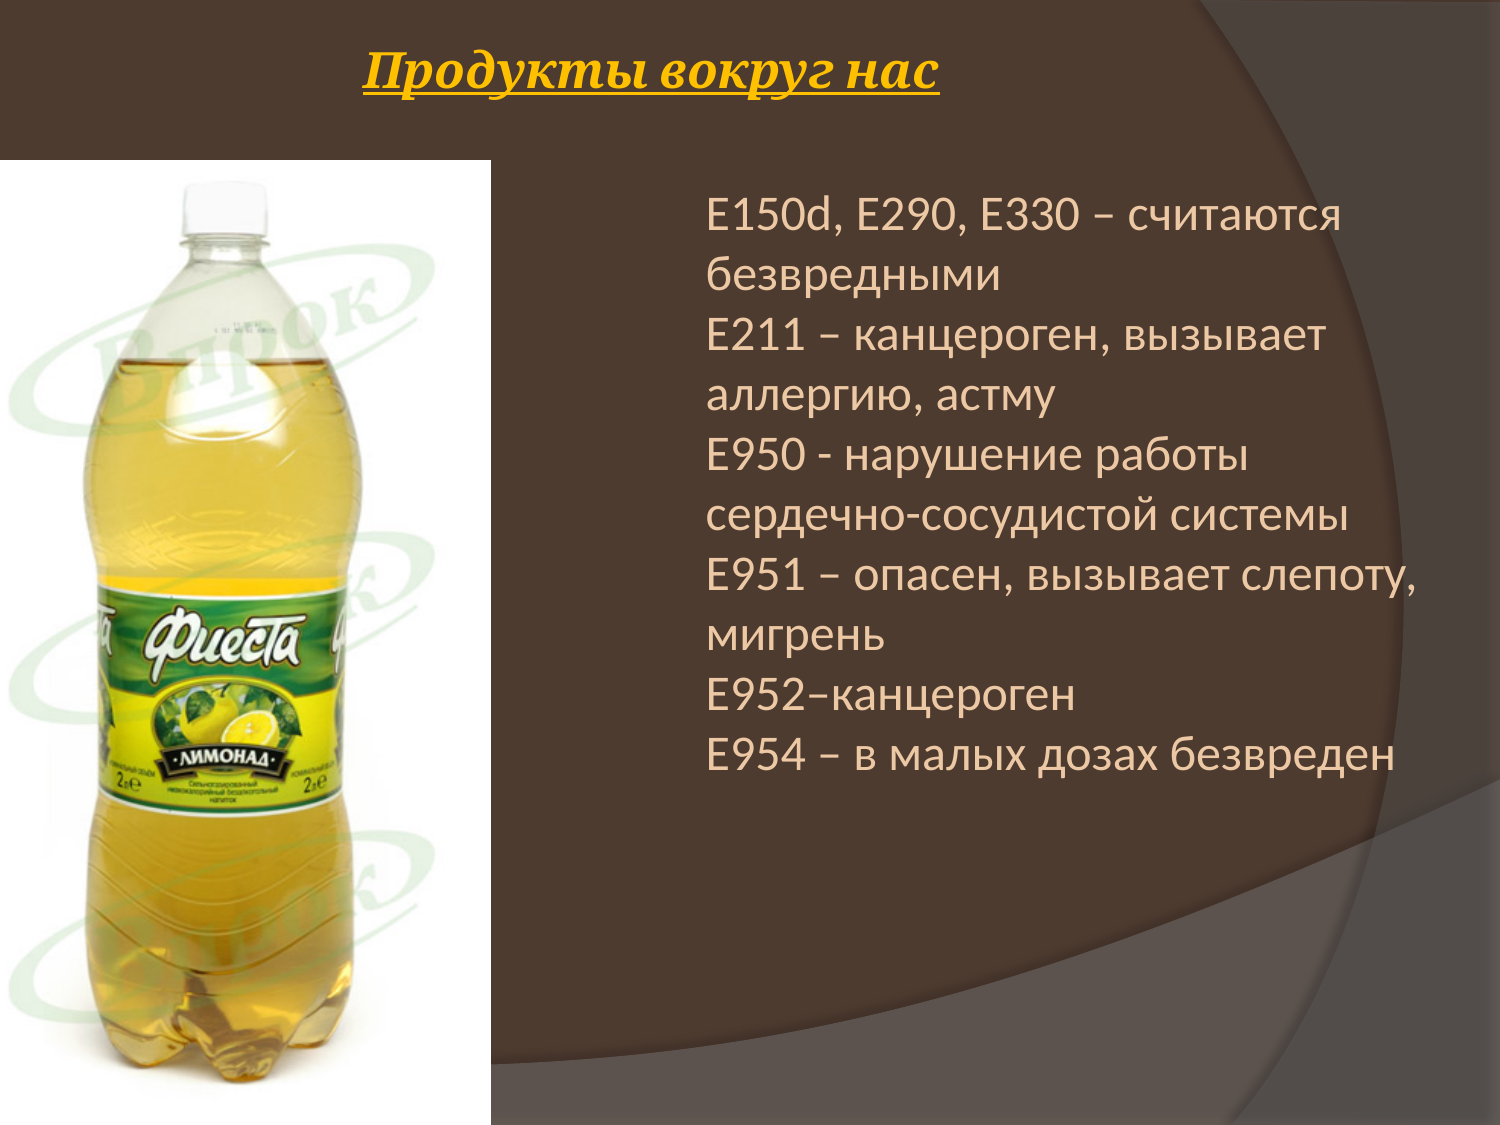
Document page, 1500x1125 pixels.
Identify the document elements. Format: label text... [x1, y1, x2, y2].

picture [0, 160, 491, 1125]
text_box Продукты вокруг нас [348, 30, 987, 106]
text_box E150d, E290, E330 – считаются безвредными E211 – канцероген, вызывает аллергию, астму E950 - нарушение работы сердечно-сосудистой системы E951 – опасен, вызывает слепоту, мигрень E952–канцероген E954 – в малых дозах безвреден [690, 172, 1441, 788]
